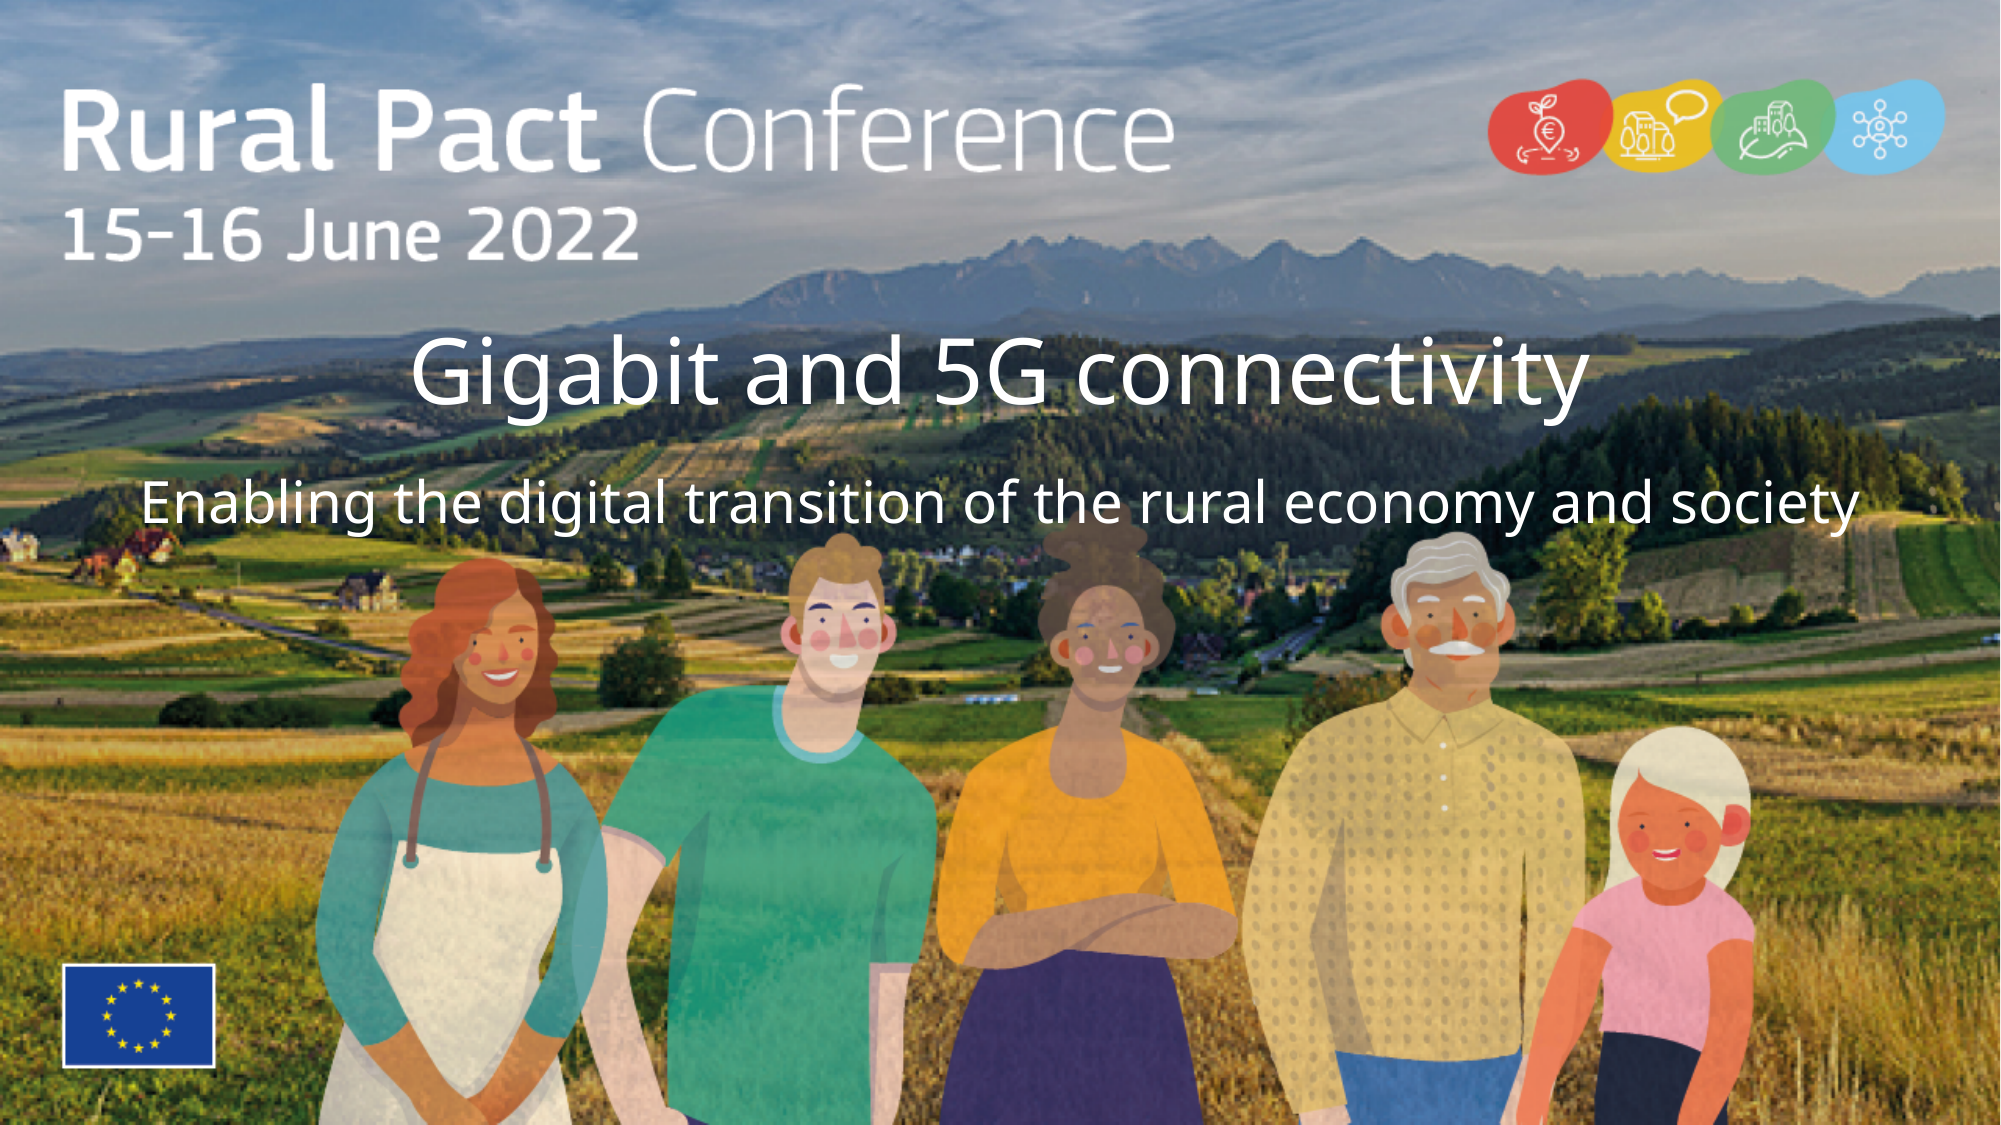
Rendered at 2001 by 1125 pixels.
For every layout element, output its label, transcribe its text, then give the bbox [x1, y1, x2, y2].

title Gigabit and 5G connectivity [0, 191, 2000, 433]
picture [0, 0, 2001, 1125]
subtitle Enabling the digital transition of the rural economy and society [0, 465, 2000, 641]
